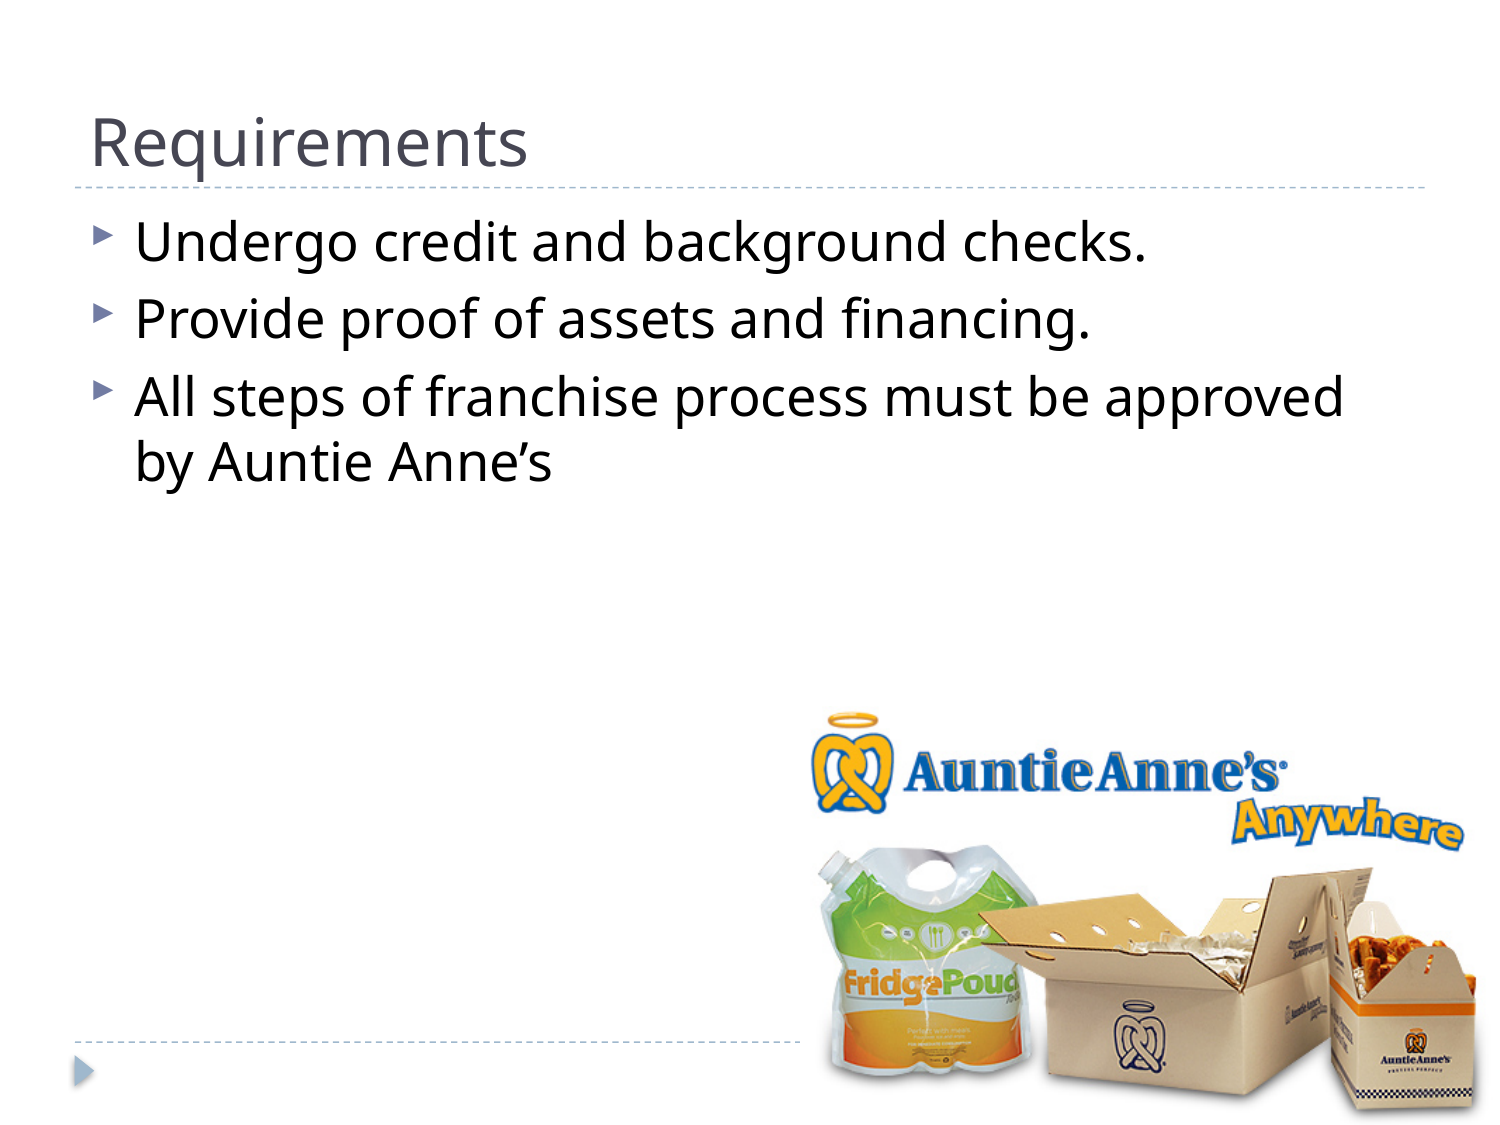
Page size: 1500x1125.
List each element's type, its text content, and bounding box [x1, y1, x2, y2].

title Requirements [75, 24, 1425, 188]
list Undergo credit and background checks. Provide proof of assets and financing. All steps of franchise process must be approved by Auntie Anne’s [75, 200, 1425, 1010]
picture [799, 705, 1500, 1125]
